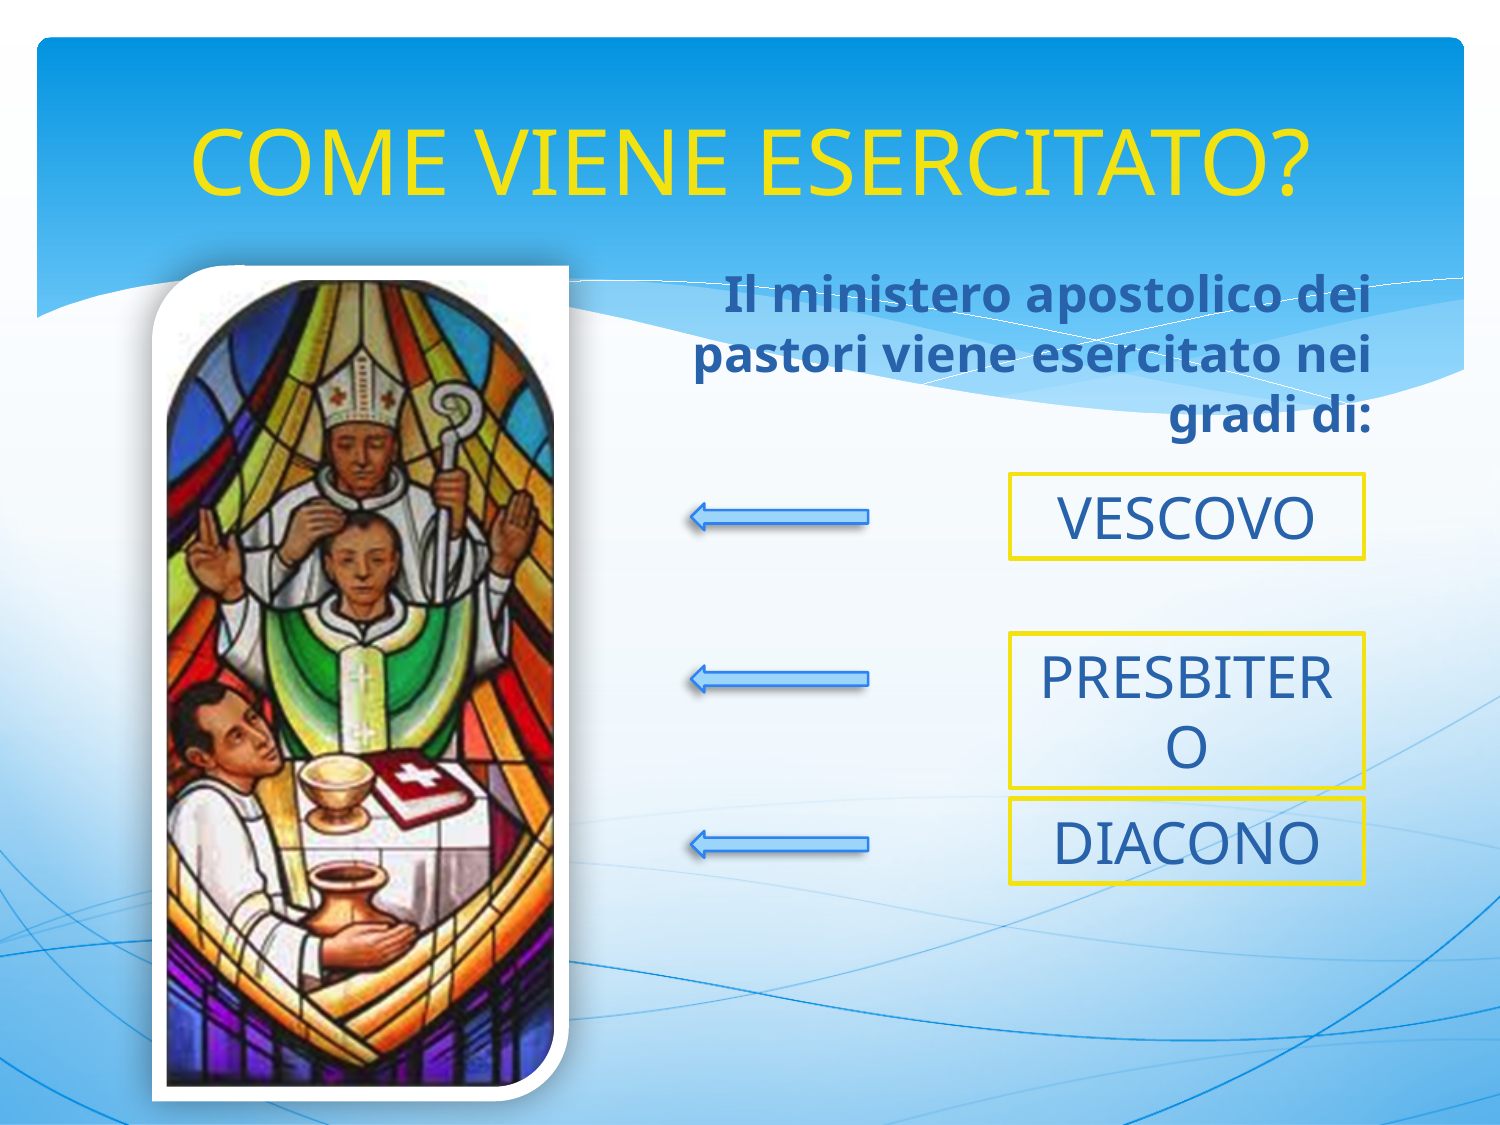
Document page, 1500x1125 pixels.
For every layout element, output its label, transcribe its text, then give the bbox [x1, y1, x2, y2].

text_box DIACONO [1009, 798, 1365, 884]
text_box [689, 829, 870, 859]
picture [159, 272, 562, 1095]
text_box VESCOVO [1009, 473, 1365, 559]
text_box PRESBITERO [1009, 633, 1365, 788]
text_box Il ministero apostolico dei pastori viene esercitato nei gradi di: [631, 255, 1388, 451]
text_box [689, 502, 870, 532]
text_box [689, 664, 870, 694]
title COME VIENE ESERCITATO? [75, 55, 1425, 261]
